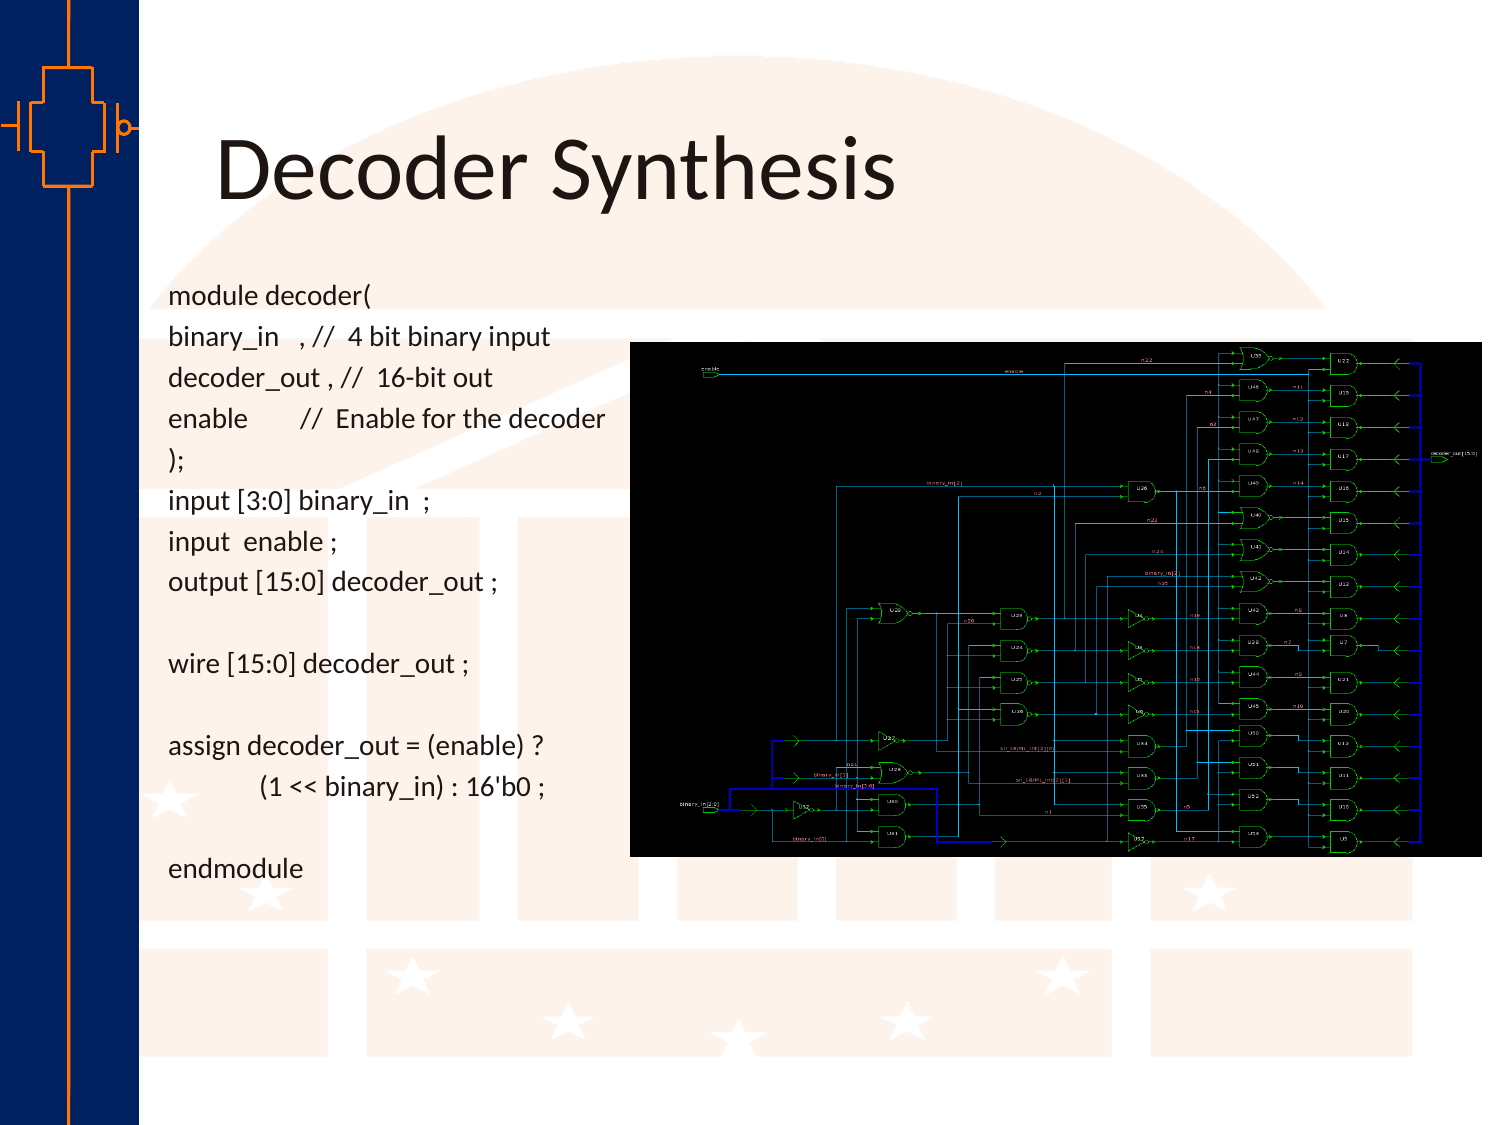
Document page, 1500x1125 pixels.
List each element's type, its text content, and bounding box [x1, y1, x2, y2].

list module decoder( binary_in , // 4 bit binary input decoder_out , // 16-bit out enable // Enable for the decoder ); input [3:0] binary_in ; input enable ; output [15:0] decoder_out ; wire [15:0] decoder_out ; assign decoder_out = (enable) ? (1 << binary_in) : 16'b0 ; endmodule [153, 268, 960, 994]
title Decoder Synthesis [200, 37, 1388, 225]
picture [630, 341, 1482, 857]
